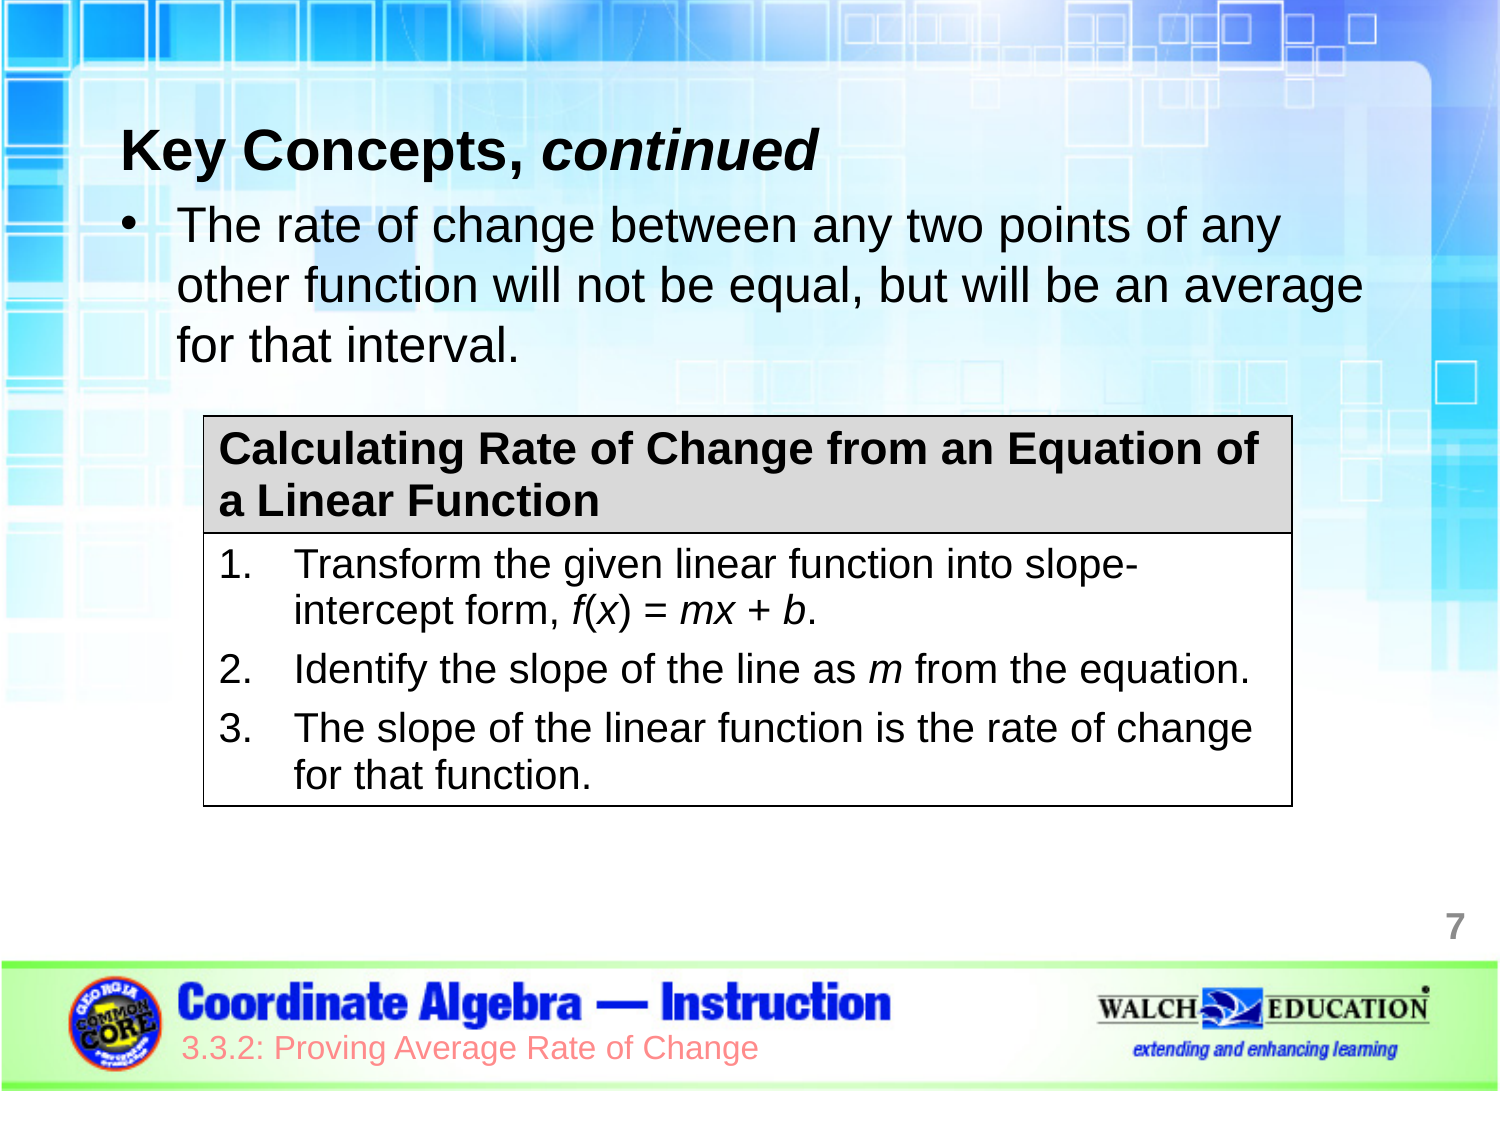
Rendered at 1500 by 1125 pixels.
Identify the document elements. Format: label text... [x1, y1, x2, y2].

table_header Calculating Rate of Change from an Equation of a Linear Function [204, 417, 1291, 532]
footer 3.3.2: Proving Average Rate of Change [166, 1024, 1080, 1069]
slide_number 7 [1361, 901, 1481, 949]
picture [1, 0, 1500, 1091]
table_cell Transform the given linear function into slope-intercept form, f(x) = mx + b. Identify the slope of the line as m from the equation. The slope of the linear function is the rate of change for that function. [204, 534, 1291, 805]
subtitle Key Concepts, continued The rate of change between any two points of any other function will not be equal, but will be an average for that interval. [105, 105, 1394, 925]
